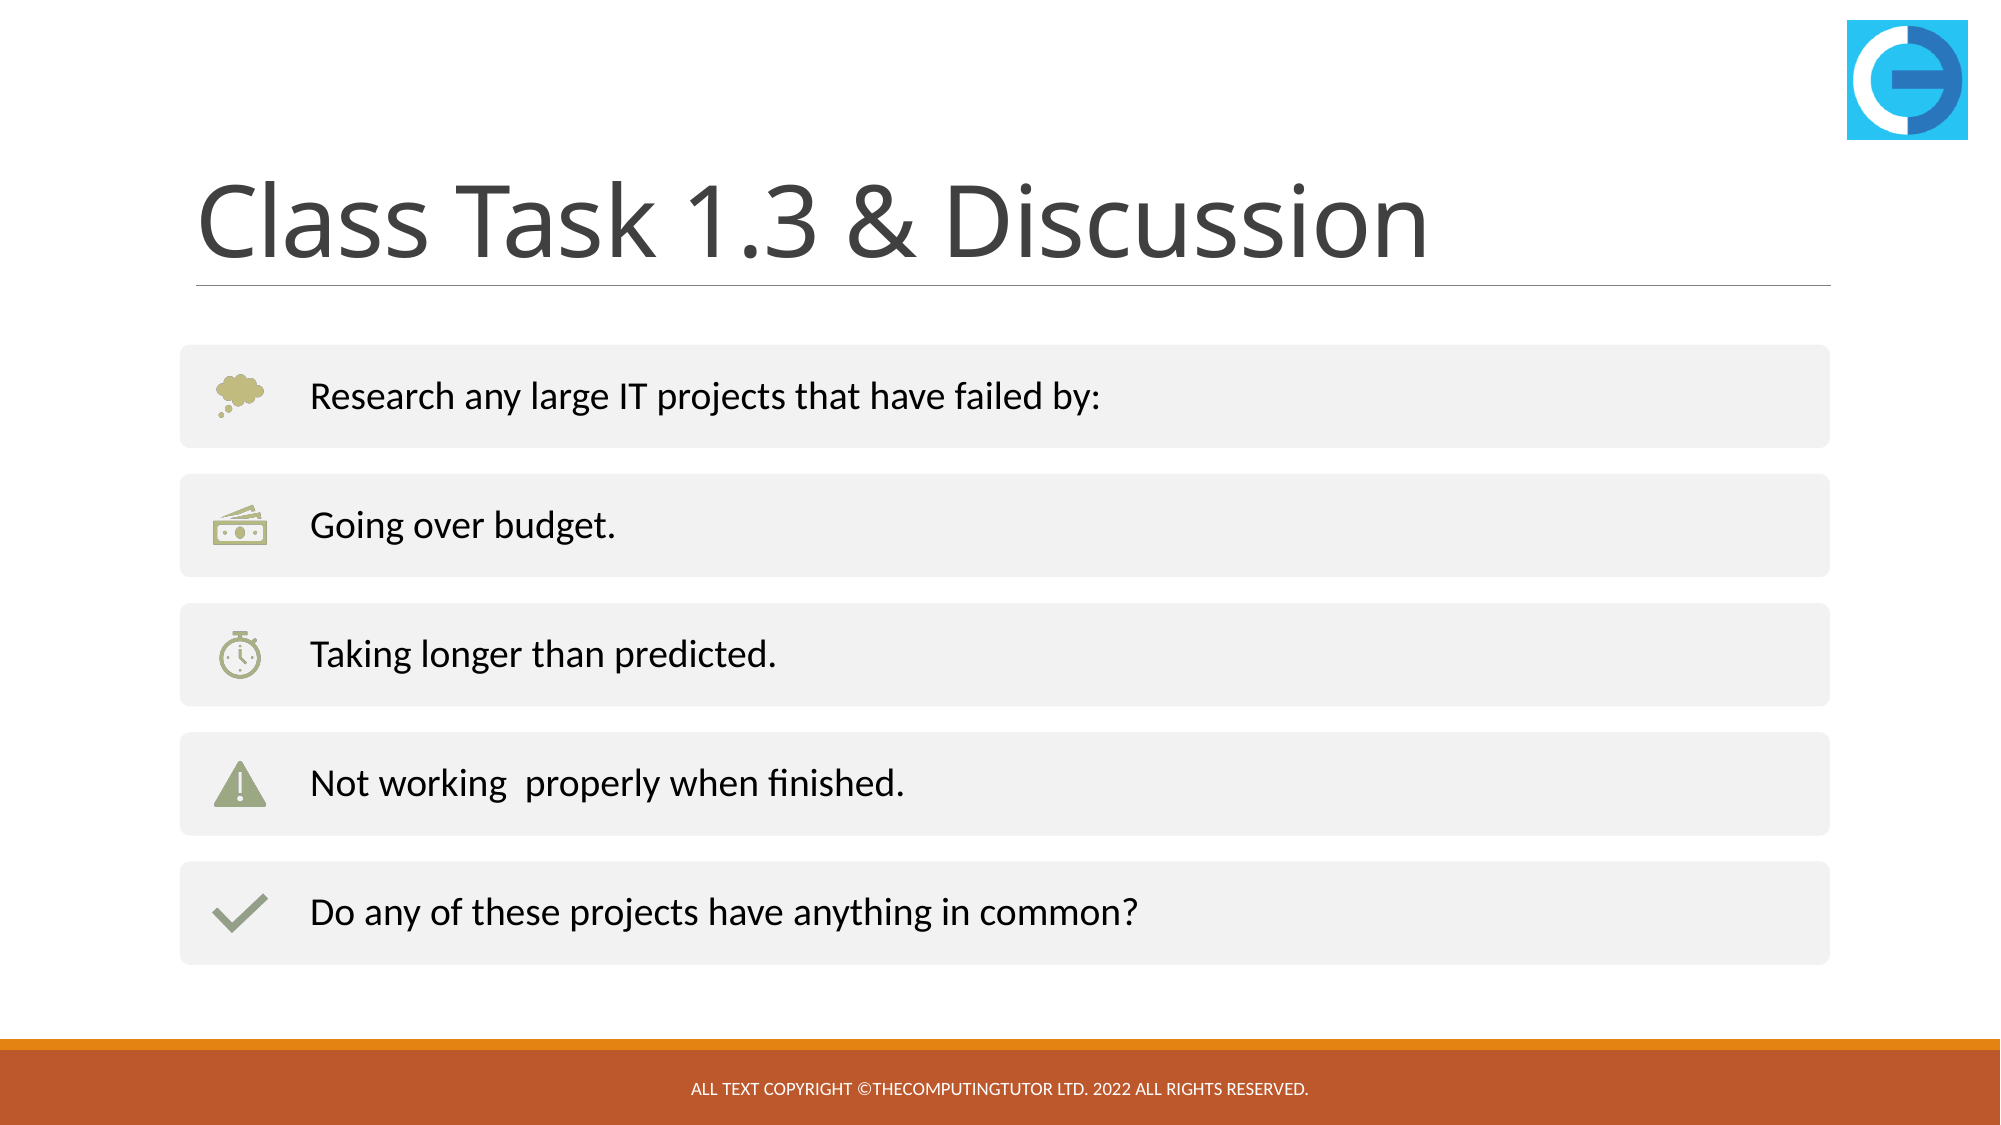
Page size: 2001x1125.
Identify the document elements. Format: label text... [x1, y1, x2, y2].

picture [1847, 20, 1968, 140]
footer All text copyright ©TheComputingTutor Ltd. 2022 All rights Reserved. [604, 1059, 1396, 1120]
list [179, 343, 1831, 966]
title Class Task 1.3 & Discussion [180, 47, 1830, 285]
